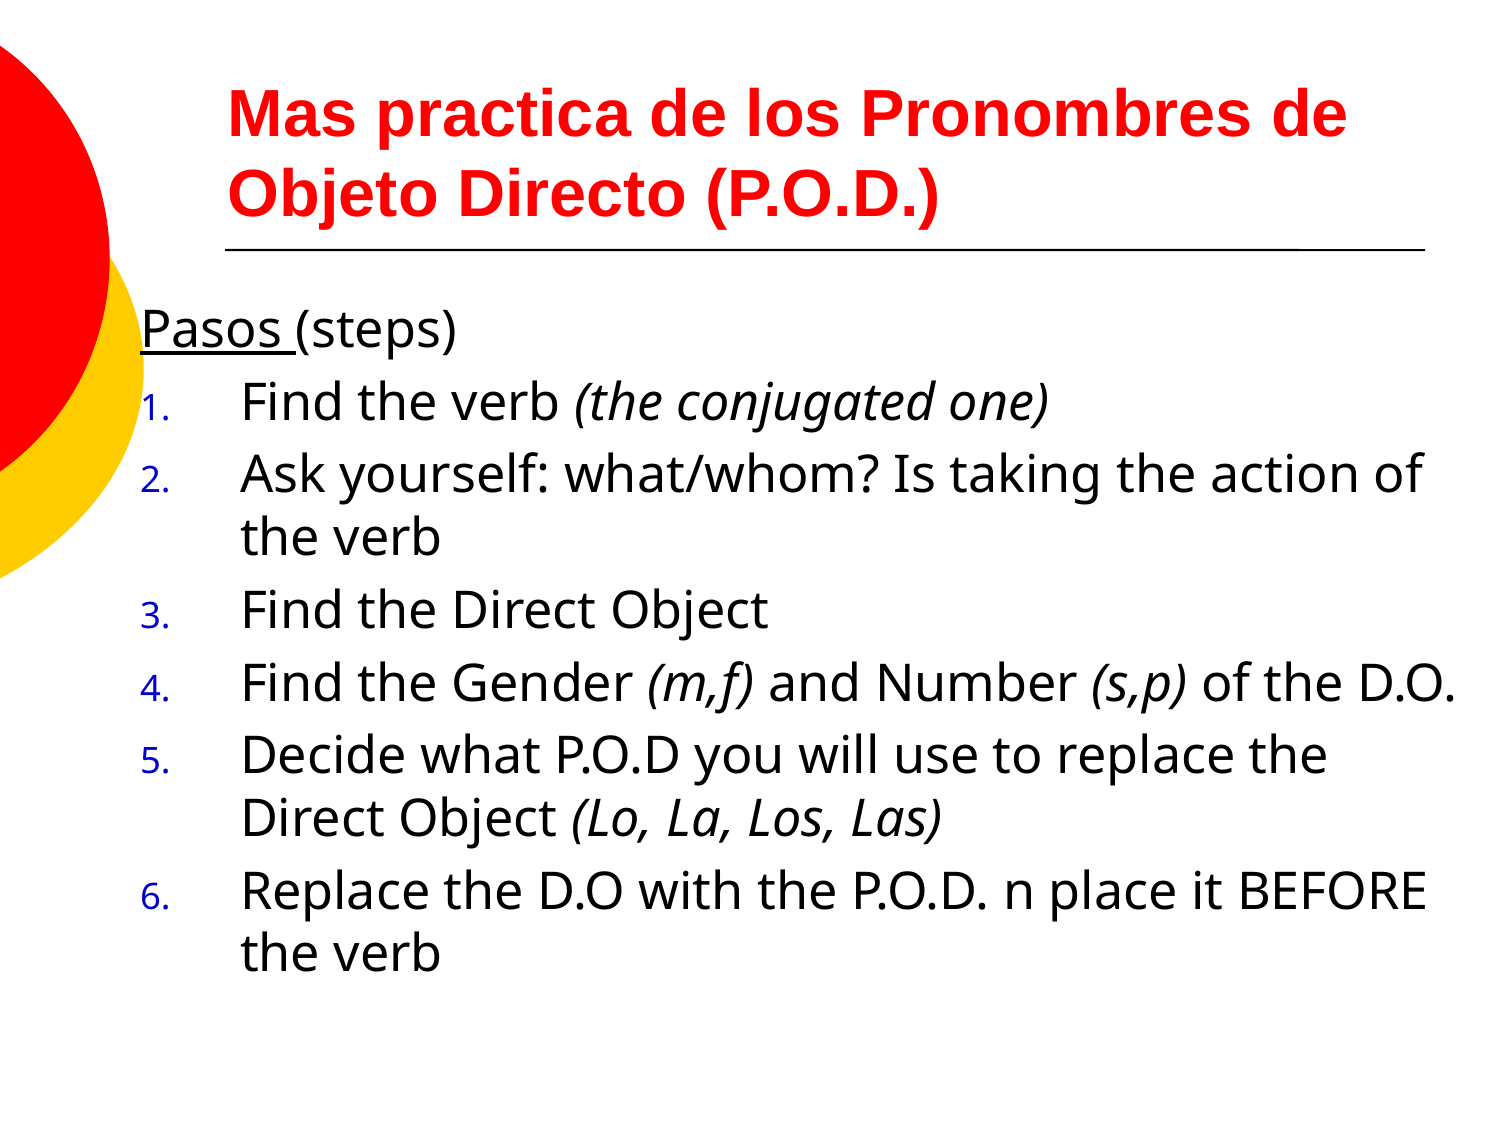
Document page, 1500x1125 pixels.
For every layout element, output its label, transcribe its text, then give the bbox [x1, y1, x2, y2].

list Pasos (steps) Find the verb (the conjugated one) Ask yourself: what/whom? Is taking the action of the verb Find the Direct Object Find the Gender (m,f) and Number (s,p) of the D.O. Decide what P.O.D you will use to replace the Direct Object (Lo, La, Los, Las) Replace the D.O with the P.O.D. n place it BEFORE the verb [125, 287, 1475, 1038]
title Mas practica de los Pronombres de Objeto Directo (P.O.D.) [213, 49, 1463, 237]
